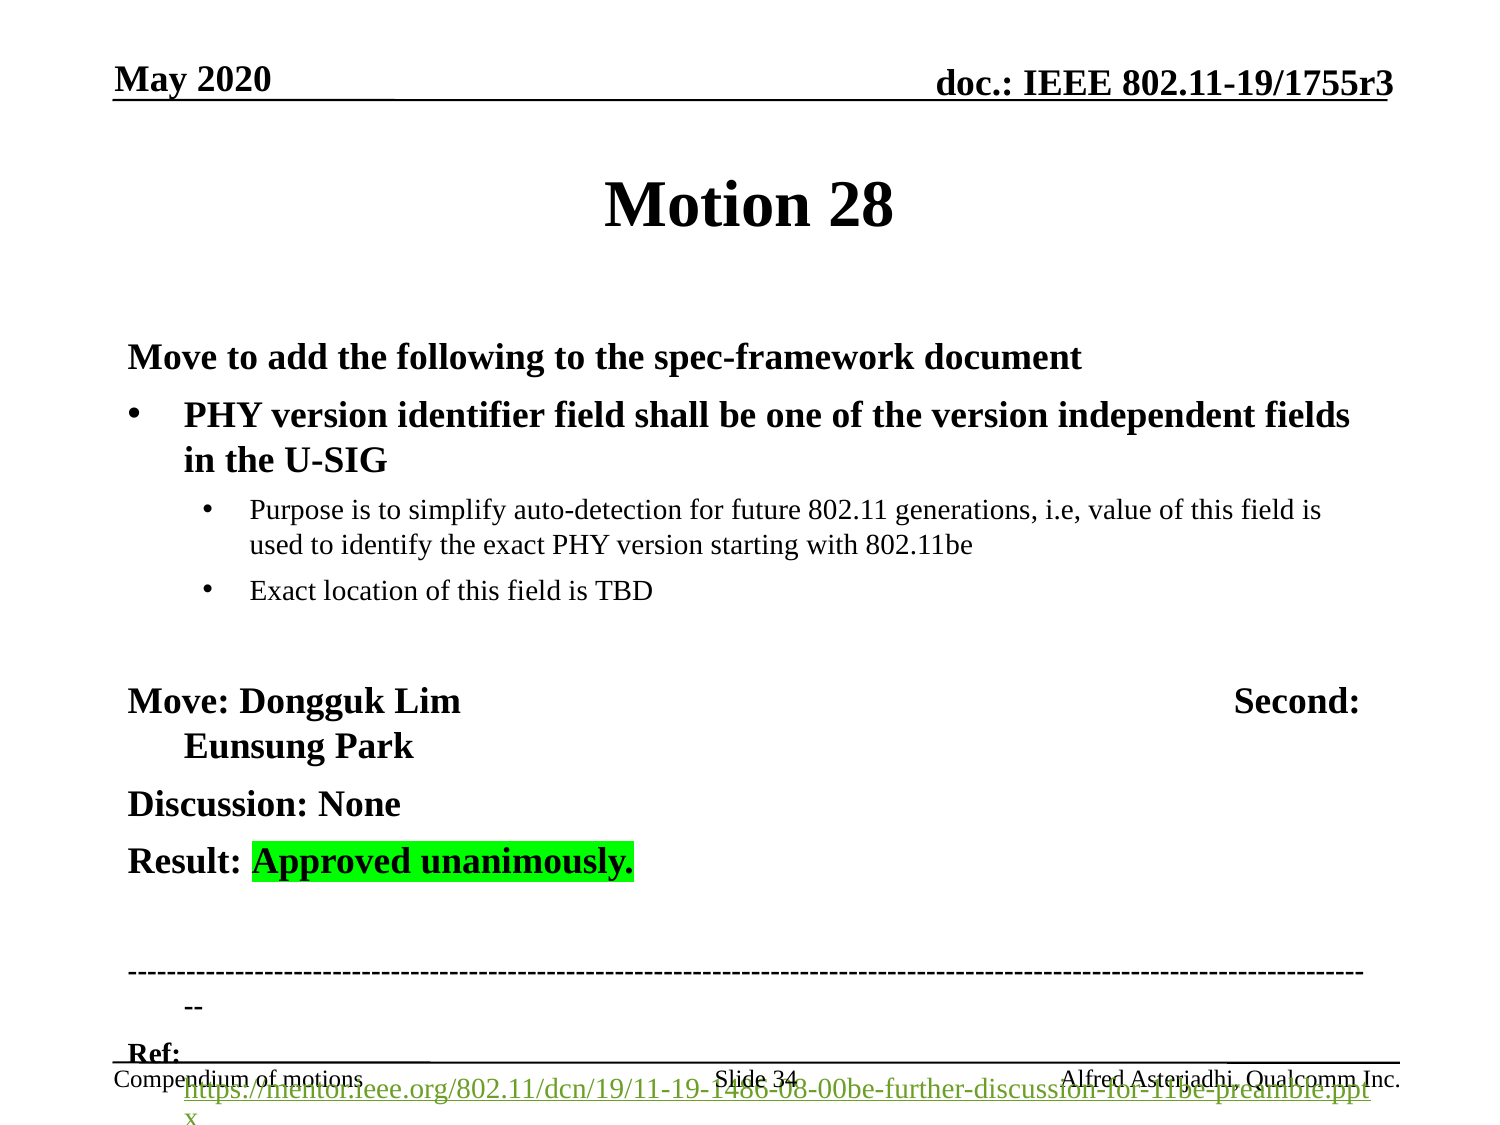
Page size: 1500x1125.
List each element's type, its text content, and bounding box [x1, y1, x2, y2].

list Move to add the following to the spec-framework document PHY version identifier field shall be one of the version independent fields in the U-SIG Purpose is to simplify auto-detection for future 802.11 generations, i.e, value of this field is used to identify the exact PHY version starting with 802.11be Exact location of this field is TBD Move: Dongguk Lim Second: Eunsung Park Discussion: None Result: Approved unanimously. --------------------------------------------------------------------------------------------------------------------------------- Ref: https://mentor.ieee.org/802.11/dcn/19/11-19-1486-08-00be-further-discussion-for-11be-preamble.pptx [112, 324, 1388, 1063]
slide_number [114, 54, 423, 100]
slide_number Slide 34 [712, 1061, 800, 1123]
footer Alfred Asterjadhi, Qualcomm Inc. [878, 1061, 1402, 1093]
title Motion 28 [112, 112, 1388, 288]
